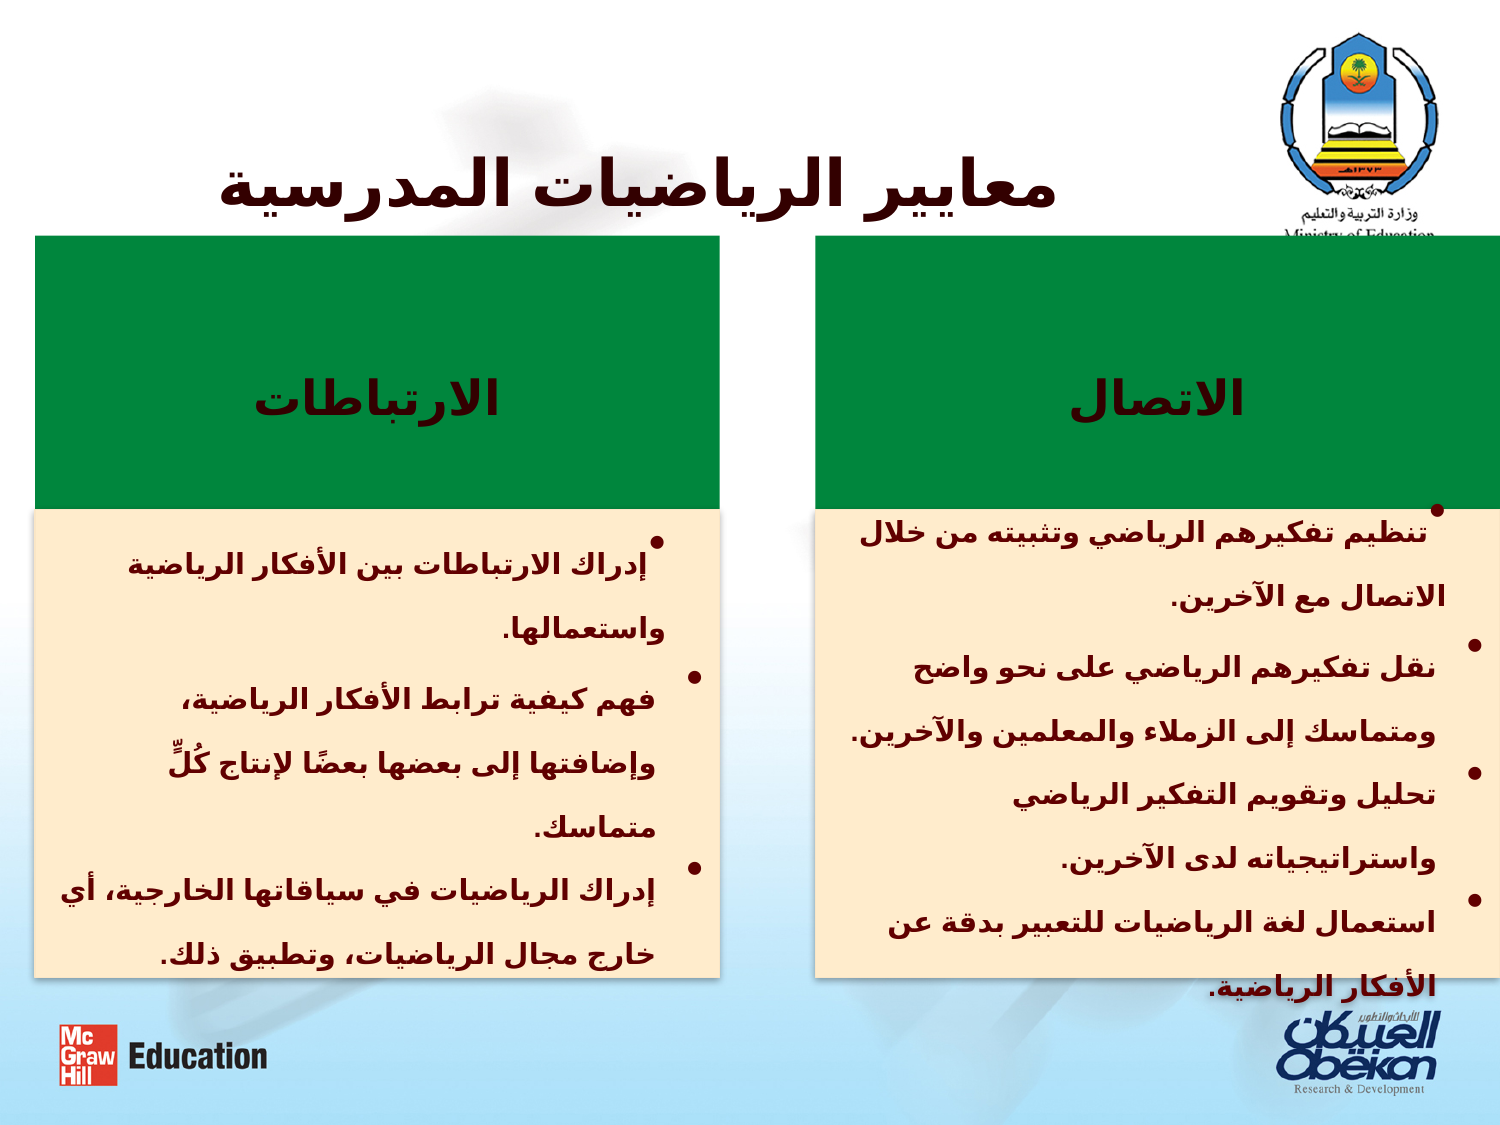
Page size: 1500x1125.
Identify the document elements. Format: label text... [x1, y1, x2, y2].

picture [1366, 985, 1376, 992]
picture [0, 0, 1500, 1125]
text_box معايير الرياضيات المدرسية [35, 58, 1243, 227]
picture [1379, 985, 1396, 992]
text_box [34, 228, 1500, 985]
